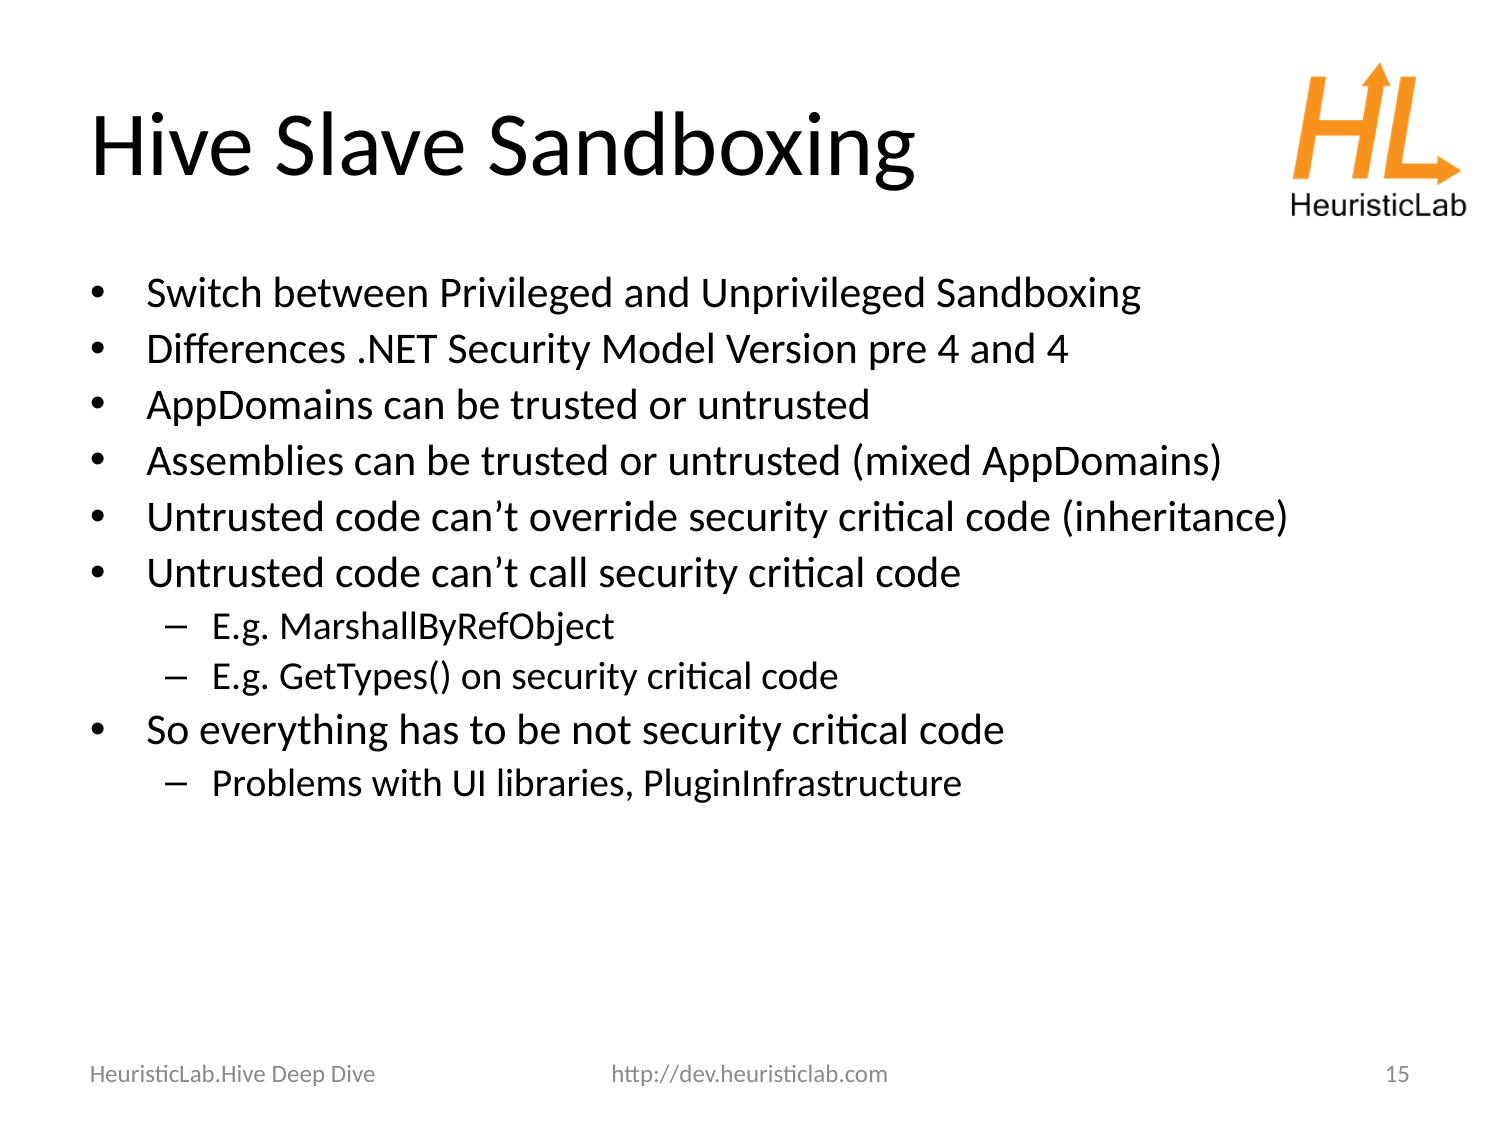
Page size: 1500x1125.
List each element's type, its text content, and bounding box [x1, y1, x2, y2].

text_box 15 [1074, 1042, 1425, 1103]
picture [1281, 27, 1474, 244]
text_box HeuristicLab.Hive Deep Dive [75, 1042, 425, 1103]
title Hive Slave Sandboxing [74, 44, 1282, 233]
list Switch between Privileged and Unprivileged Sandboxing Differences .NET Security Model Version pre 4 and 4 AppDomains can be trusted or untrusted Assemblies can be trusted or untrusted (mixed AppDomains) Untrusted code can’t override security critical code (inheritance) Untrusted code can’t call security critical code E.g. MarshallByRefObject E.g. GetTypes() on security critical code So everything has to be not security critical code Problems with UI libraries, PluginInfrastructure [74, 262, 1426, 1006]
text_box http://dev.heuristiclab.com [512, 1042, 988, 1103]
